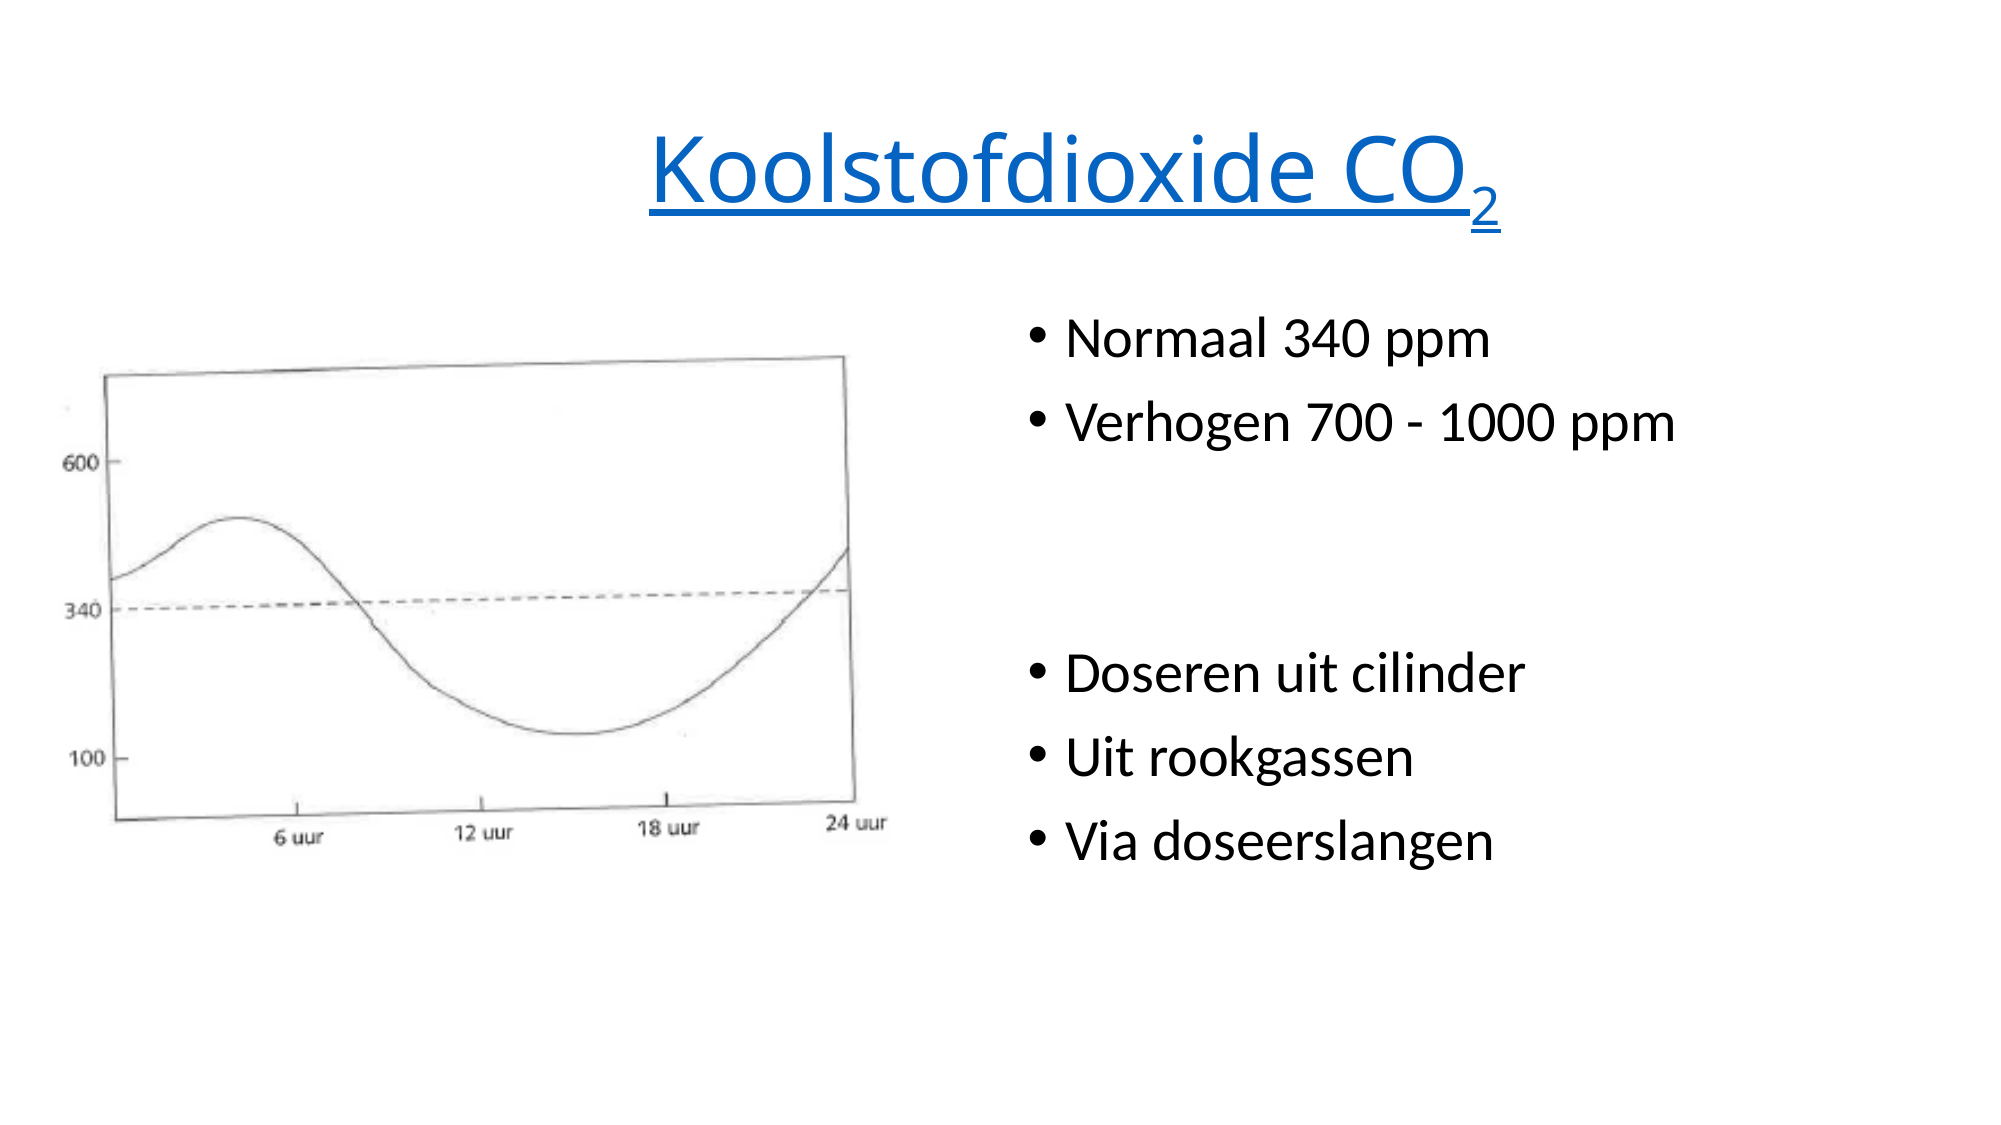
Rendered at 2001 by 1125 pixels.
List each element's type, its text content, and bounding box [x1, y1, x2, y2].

title Koolstofdioxide CO2 [137, 59, 1863, 278]
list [52, 354, 902, 858]
list Normaal 340 ppm Verhogen 700 - 1000 ppm Doseren uit cilinder Uit rookgassen Via doseerslangen [1012, 299, 1863, 1014]
